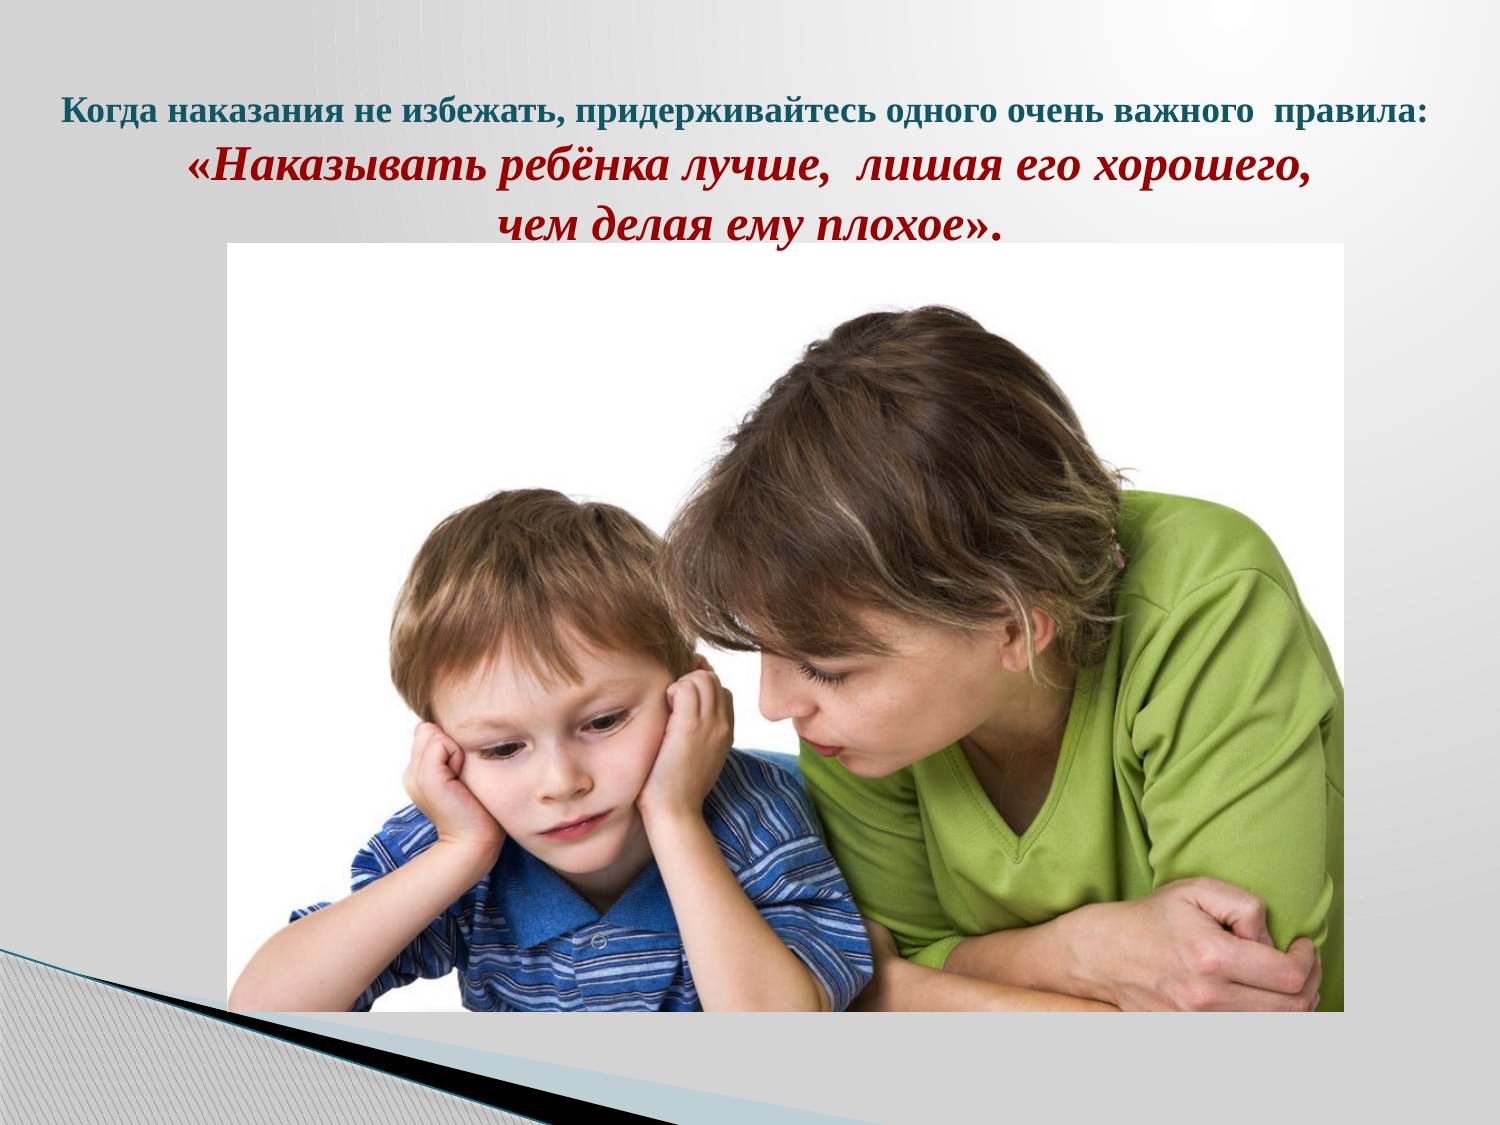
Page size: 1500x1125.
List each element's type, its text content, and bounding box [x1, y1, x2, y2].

picture [227, 243, 1344, 1012]
text_box Когда наказания не избежать, придерживайтесь одного очень важного правила: «Наказывать ребёнка лучше, лишая его хорошего, чем делая ему плохое». [17, 78, 1483, 258]
